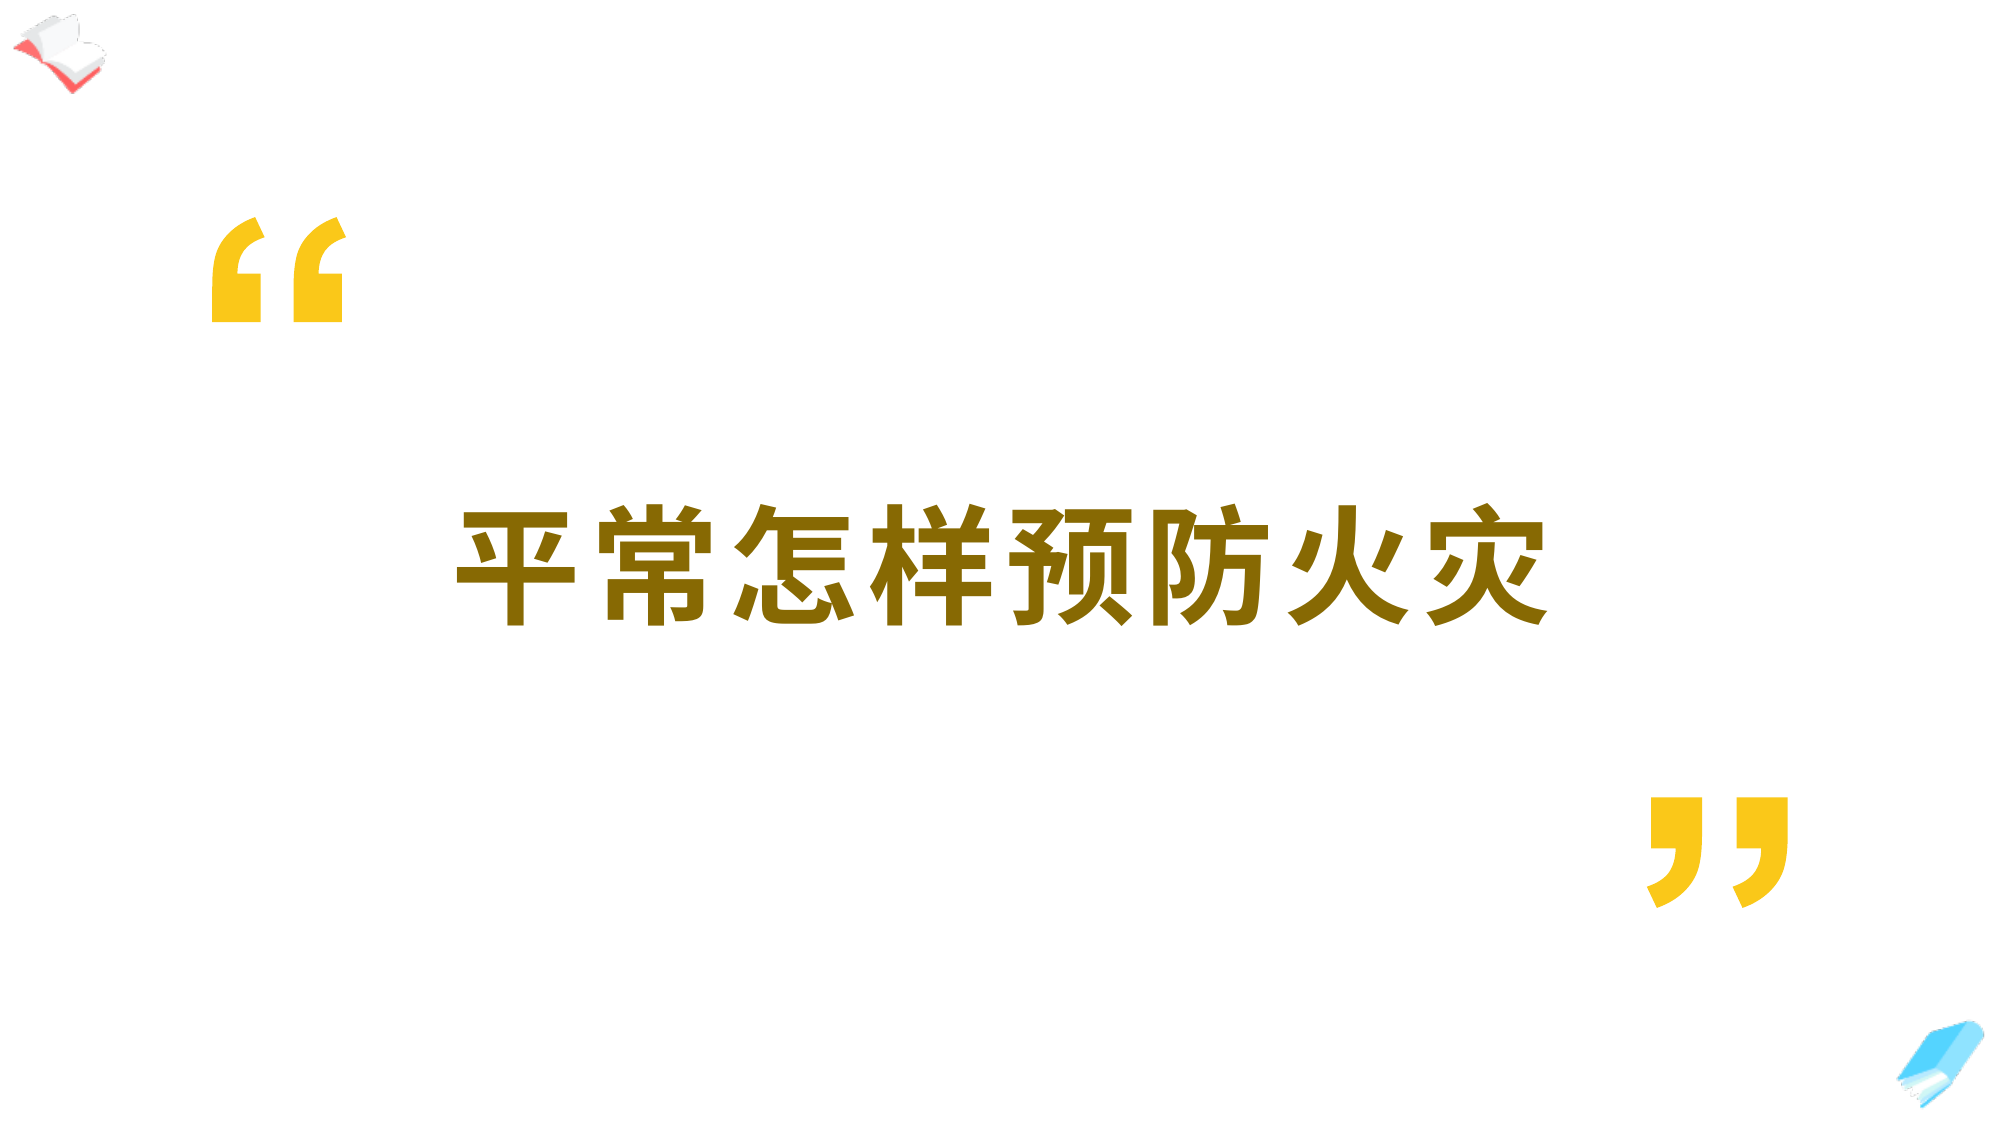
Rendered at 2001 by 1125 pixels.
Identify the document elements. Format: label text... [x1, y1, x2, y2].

picture [1881, 1003, 2000, 1125]
text_box [292, 215, 348, 324]
picture [0, 0, 119, 108]
text_box [211, 215, 267, 324]
text_box [1731, 796, 1789, 910]
text_box [1645, 796, 1704, 910]
text_box 平常怎样预防火灾 [251, 474, 1752, 650]
